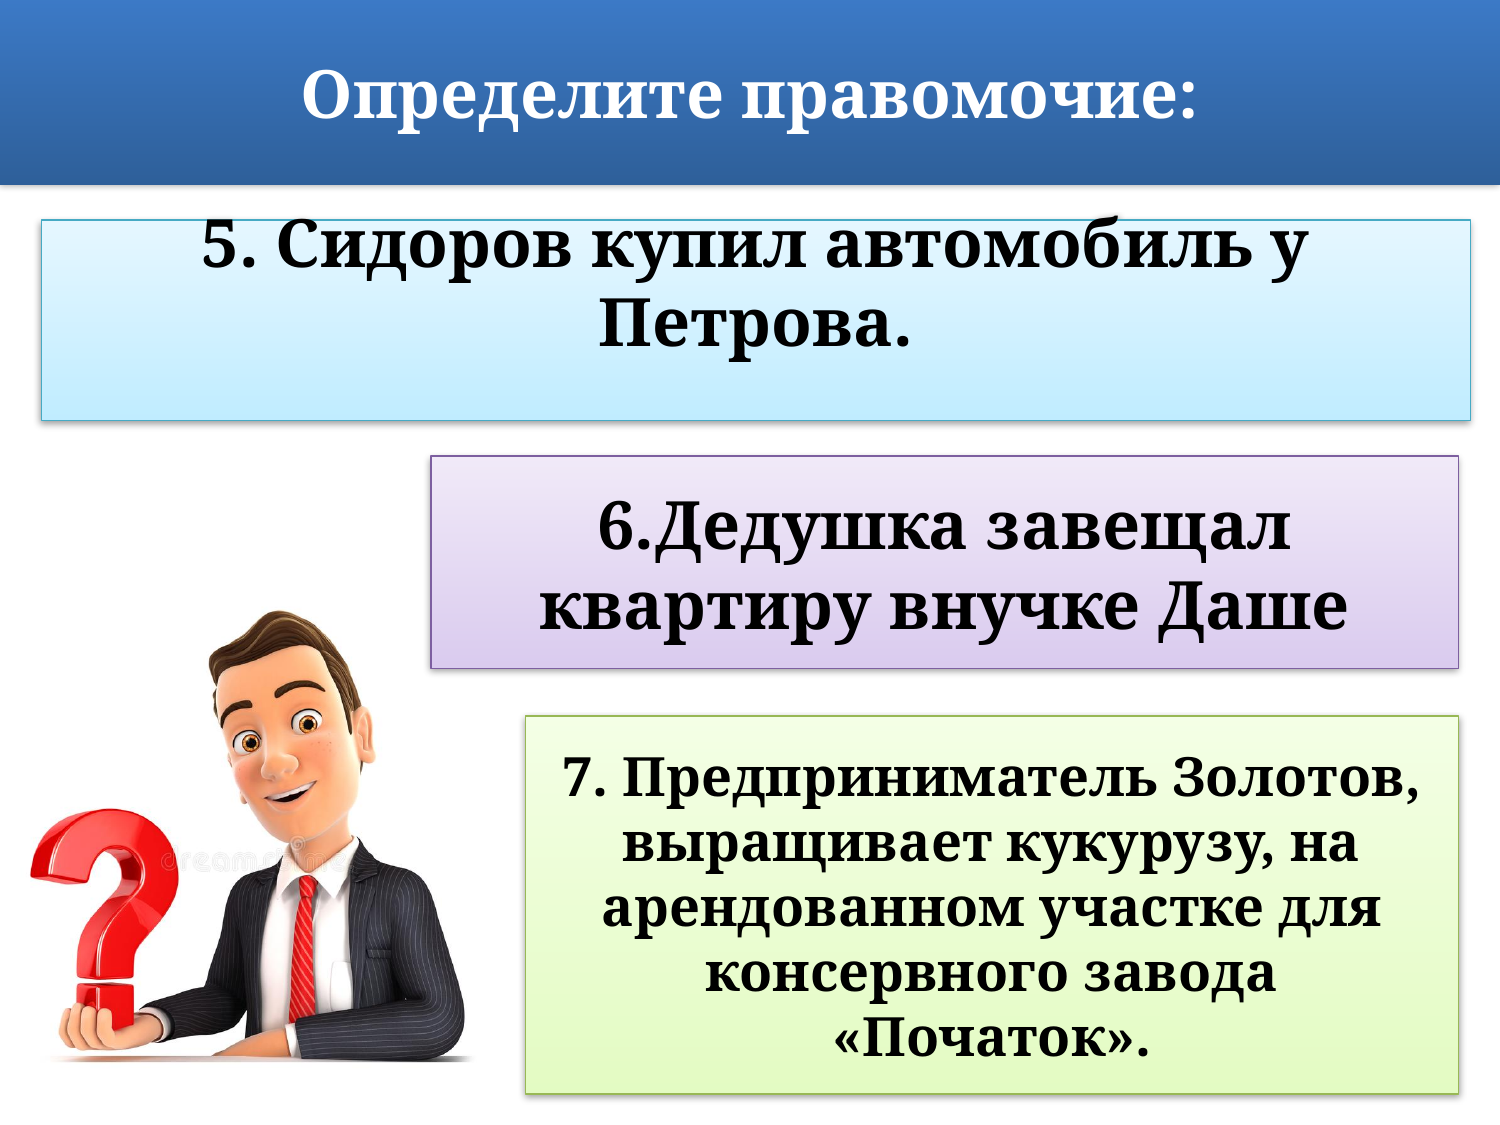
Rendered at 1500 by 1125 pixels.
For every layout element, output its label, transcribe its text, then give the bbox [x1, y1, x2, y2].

text_box 5. Сидоров купил автомобиль у Петрова. [41, 219, 1471, 421]
text_box Определите правомочие: [0, 0, 1500, 185]
picture [0, 585, 502, 1125]
text_box 7. Предприниматель Золотов, выращивает кукурузу, на арендованном участке для консервного завода «Початок». [525, 715, 1459, 1095]
text_box 6.Дедушка завещал квартиру внучке Даше [430, 455, 1459, 669]
